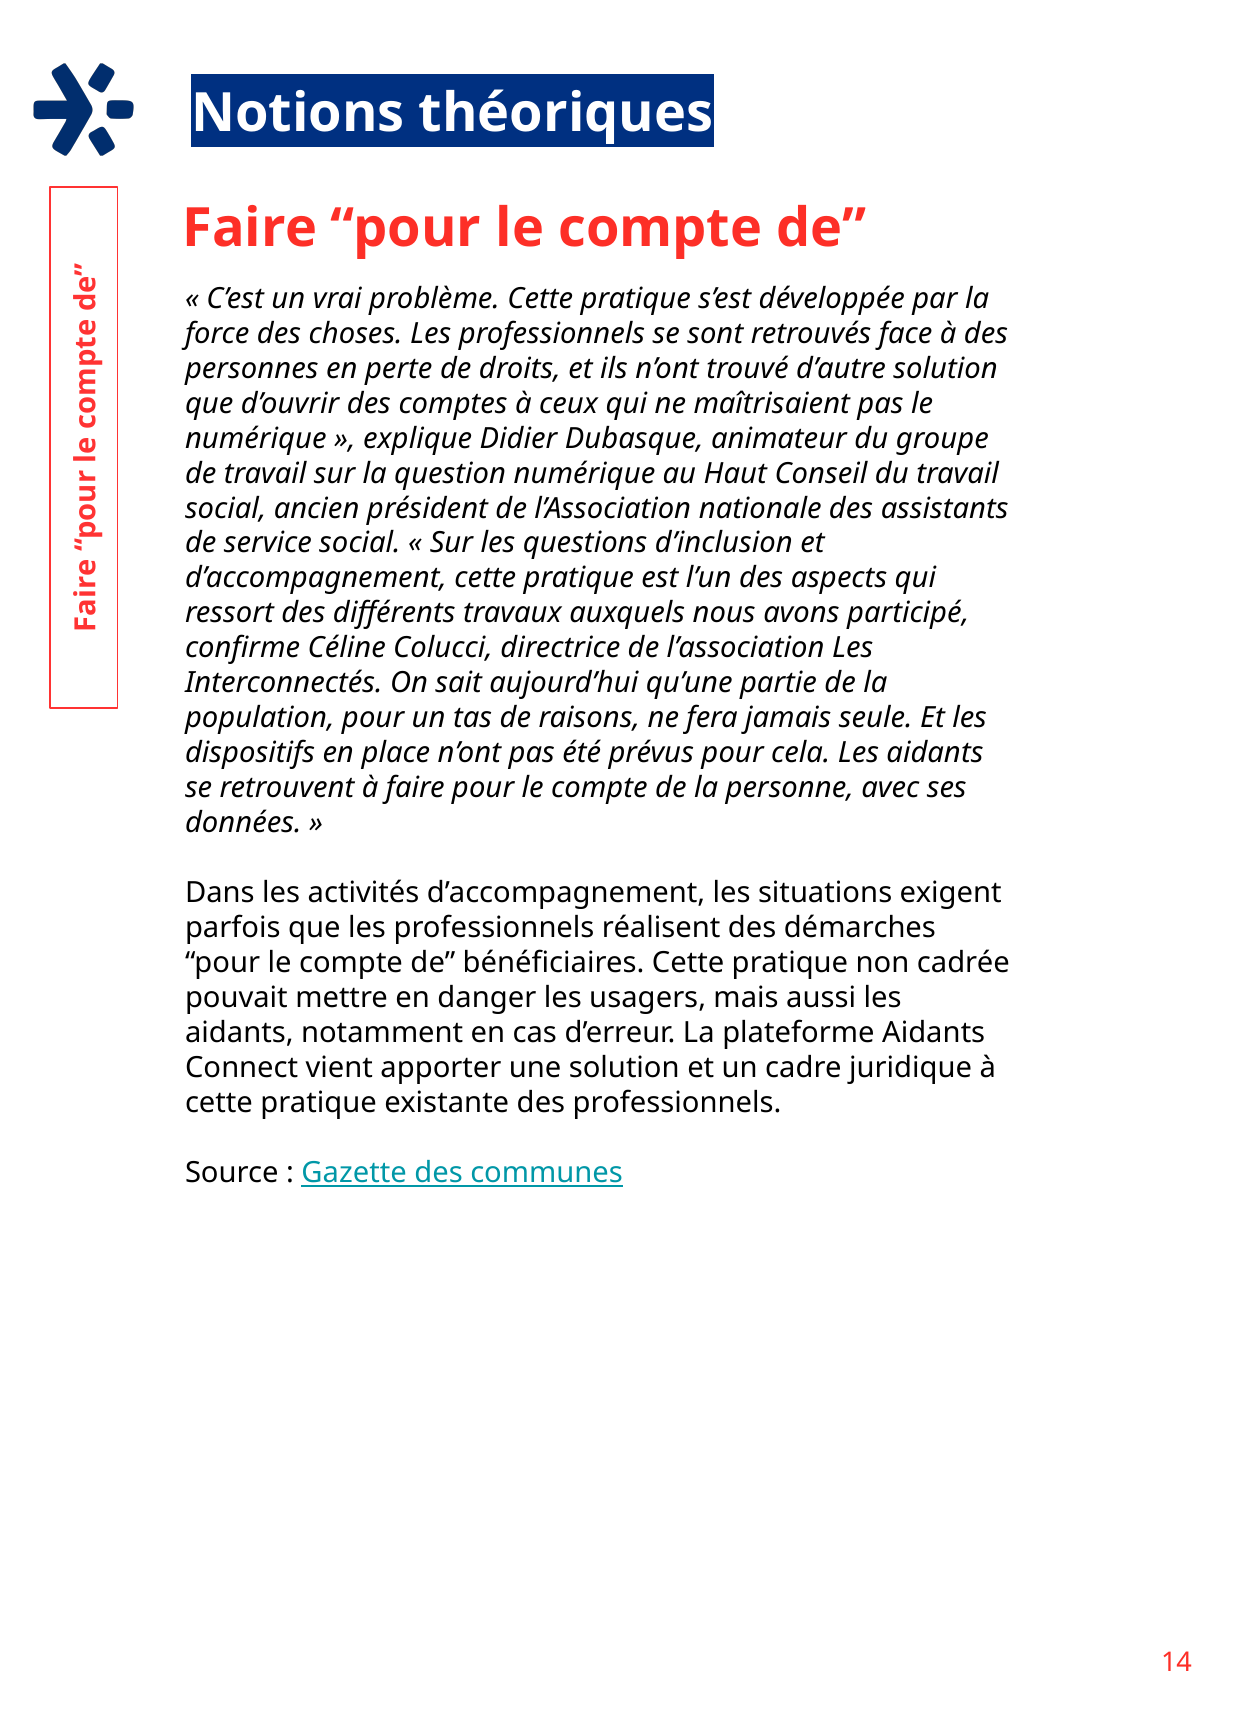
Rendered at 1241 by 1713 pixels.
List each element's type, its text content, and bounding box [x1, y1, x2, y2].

text_box « C’est un vrai problème. Cette pratique s’est développée par la force des choses. Les professionnels se sont retrouvés face à des personnes en perte de droits, et ils n’ont trouvé d’autre solution que d’ouvrir des comptes à ceux qui ne maîtrisaient pas le numérique », explique Didier Dubasque, animateur du groupe de travail sur la question numérique au Haut Conseil du travail social, ancien président de l’Association nationale des assistants de service social. « Sur les questions d’inclusion et d’accompagnement, cette pratique est l’un des aspects qui ressort des différents travaux auxquels nous avons participé, confirme Céline Colucci, directrice de l’association Les Interconnectés. On sait aujourd’hui qu’une partie de la population, pour un tas de raisons, ne fera jamais seule. Et les dispositifs en place n’ont pas été prévus pour cela. Les aidants se retrouvent à faire pour le compte de la personne, avec ses données. » Dans les activités d’accompagnement, les situations exigent parfois que les professionnels réalisent des démarches “pour le compte de” bénéficiaires. Cette pratique non cadrée pouvait mettre en danger les usagers, mais aussi les aidants, notamment en cas d’erreur. La plateforme Aidants Connect vient apporter une solution et un cadre juridique à cette pratique existante des professionnels. Source : Gazette des communes [169, 264, 1028, 1208]
picture [32, 61, 135, 157]
text_box Faire “pour le compte de” [177, 187, 1157, 264]
text_box Faire “pour le compte de” [49, 187, 118, 709]
text_box Notions théoriques [185, 71, 1241, 148]
slide_number ‹#› [1136, 1621, 1211, 1705]
